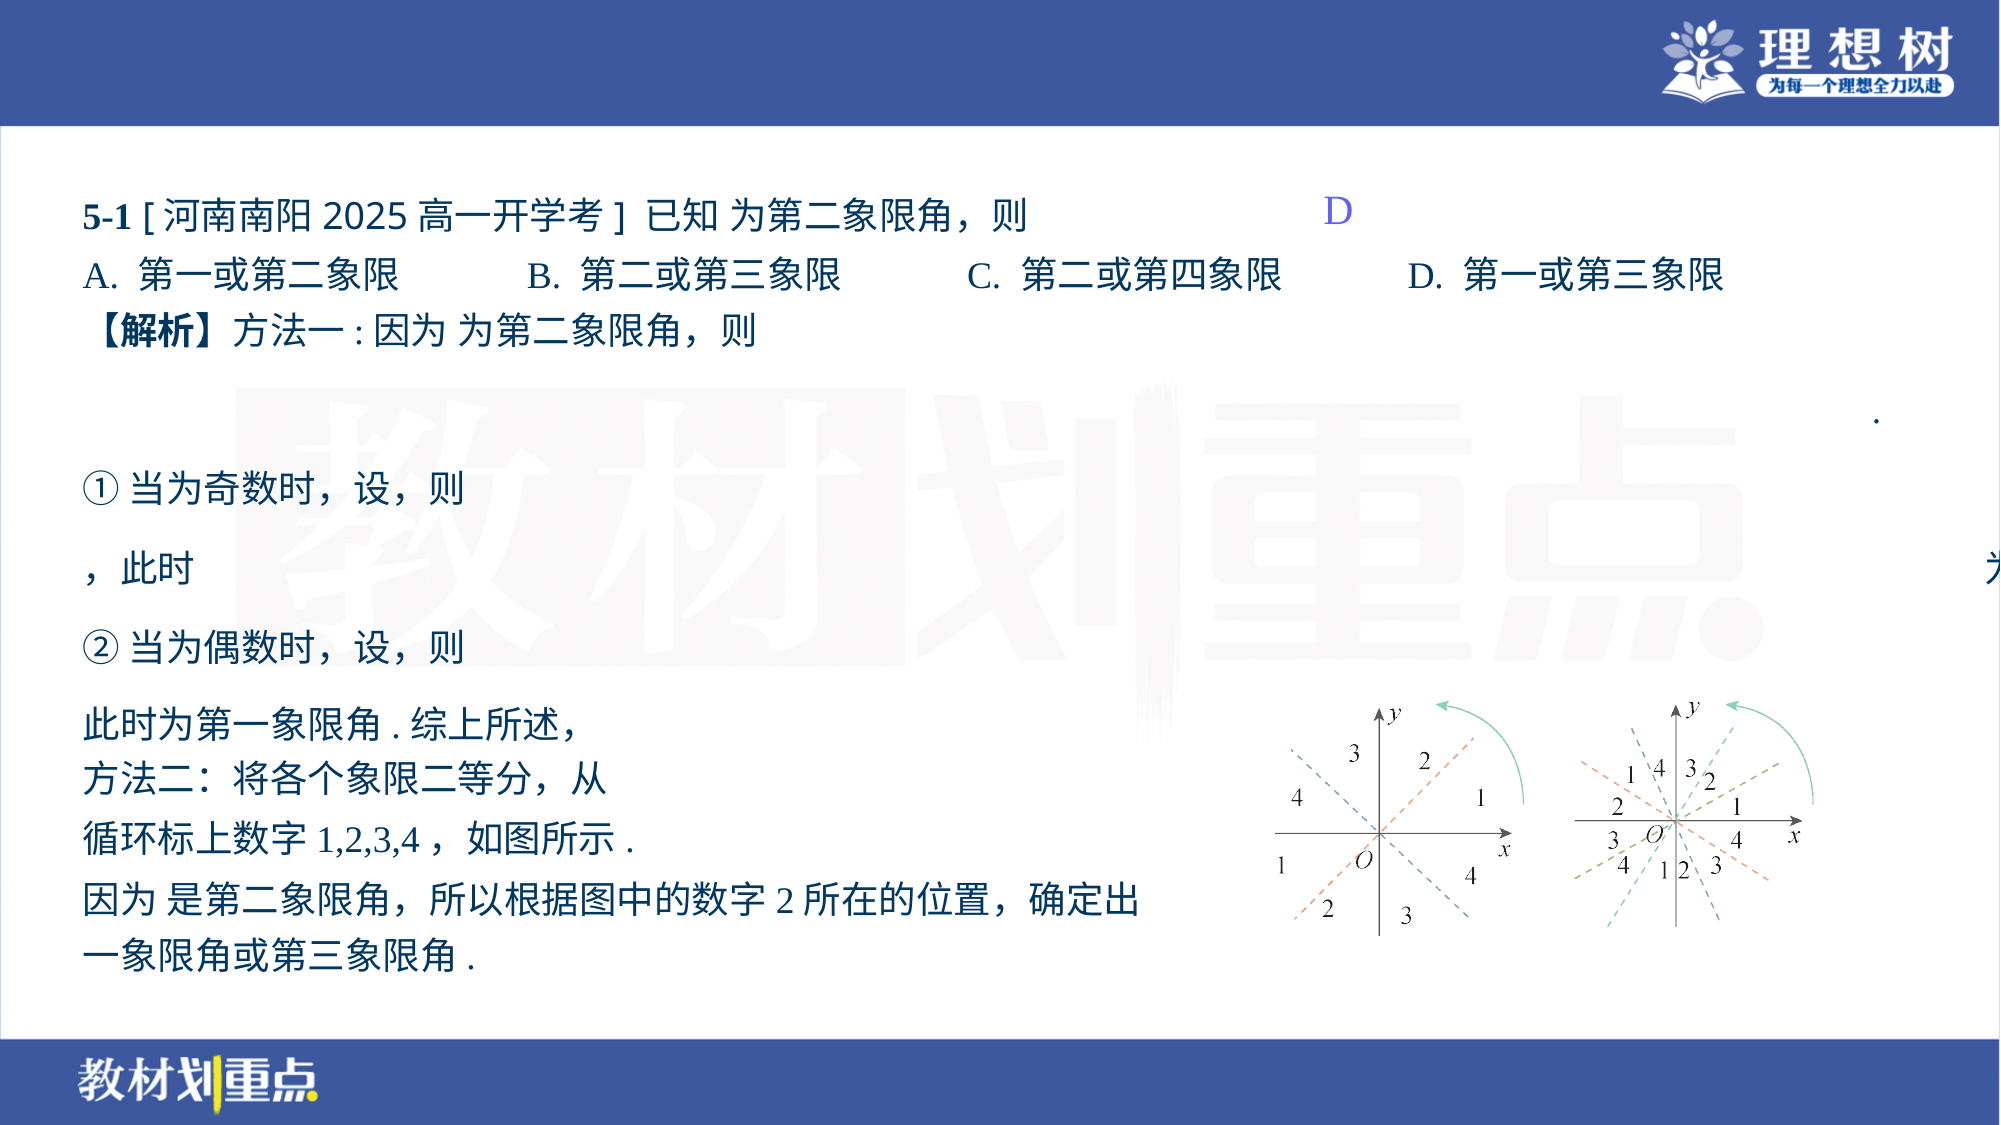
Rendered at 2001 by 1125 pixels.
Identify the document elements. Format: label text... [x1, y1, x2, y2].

text_box A. 第一或第二象限 B. 第二或第三象限 C. 第二或第四象限 D. 第一或第三象限 [82, 237, 1817, 291]
text_box D [1308, 180, 1369, 231]
picture [0, 0, 2000, 1125]
